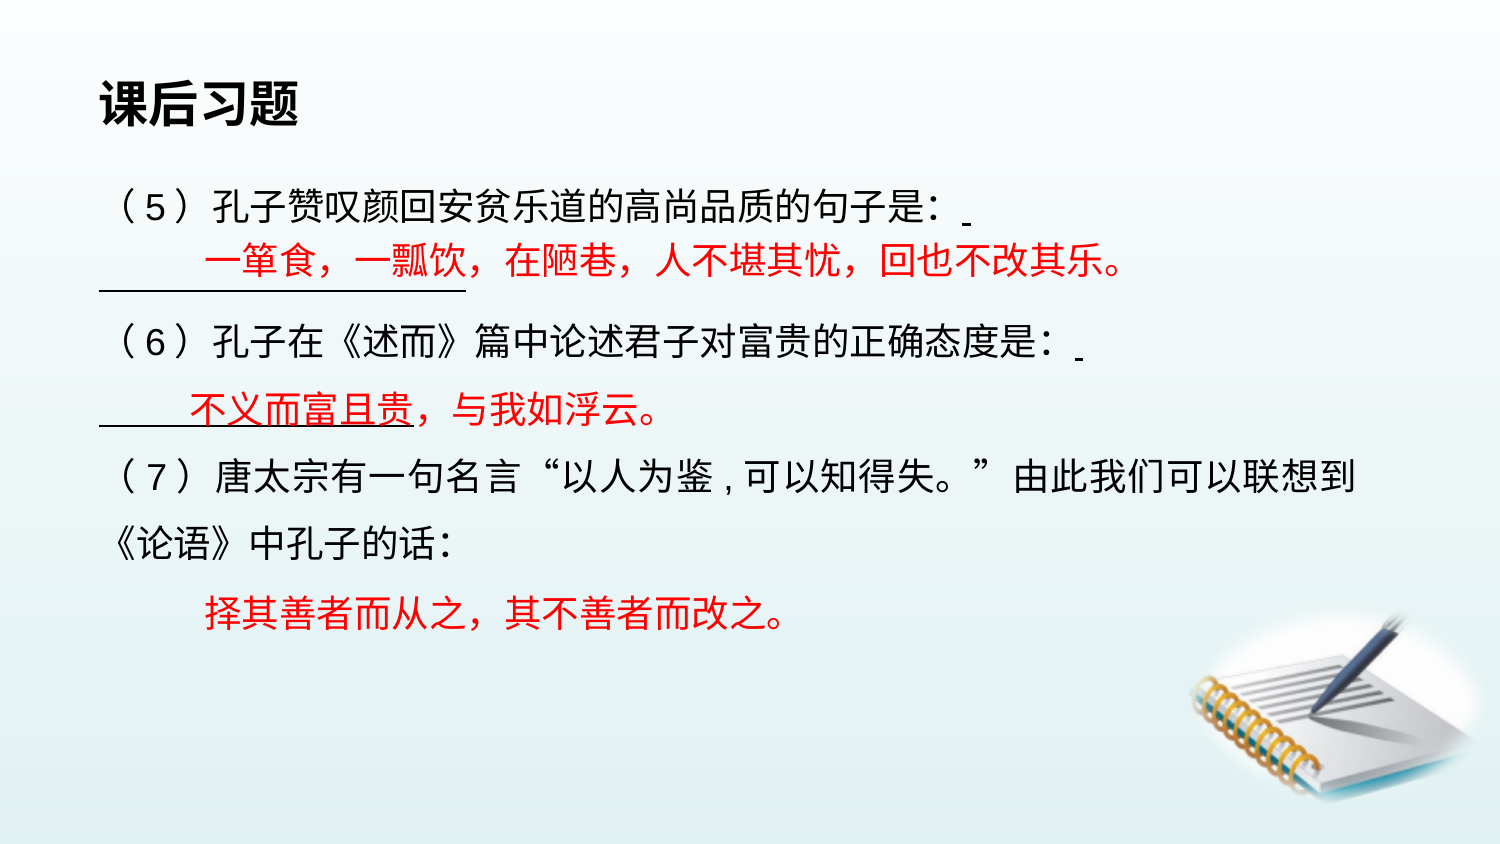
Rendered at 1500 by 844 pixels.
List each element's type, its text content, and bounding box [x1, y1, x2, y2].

text_box 一箪食，一瓢饮，在陋巷，人不堪其忧，回也不改其乐。 [189, 229, 1162, 335]
text_box 不义而富且贵，与我如浮云。 [189, 363, 880, 431]
text_box （5）孔子赞叹颜回安贫乐道的高尚品质的句子是： （6）孔子在《述而》篇中论述君子对富贵的正确态度是： （7）唐太宗有一句名言“以人为鉴,可以知得失。”由此我们可以联想到《论语》中孔子的话： [84, 152, 1372, 573]
picture [1178, 595, 1500, 810]
text_box 择其善者而从之，其不善者而改之。 [189, 582, 914, 643]
text_box 课后习题 [84, 71, 368, 134]
